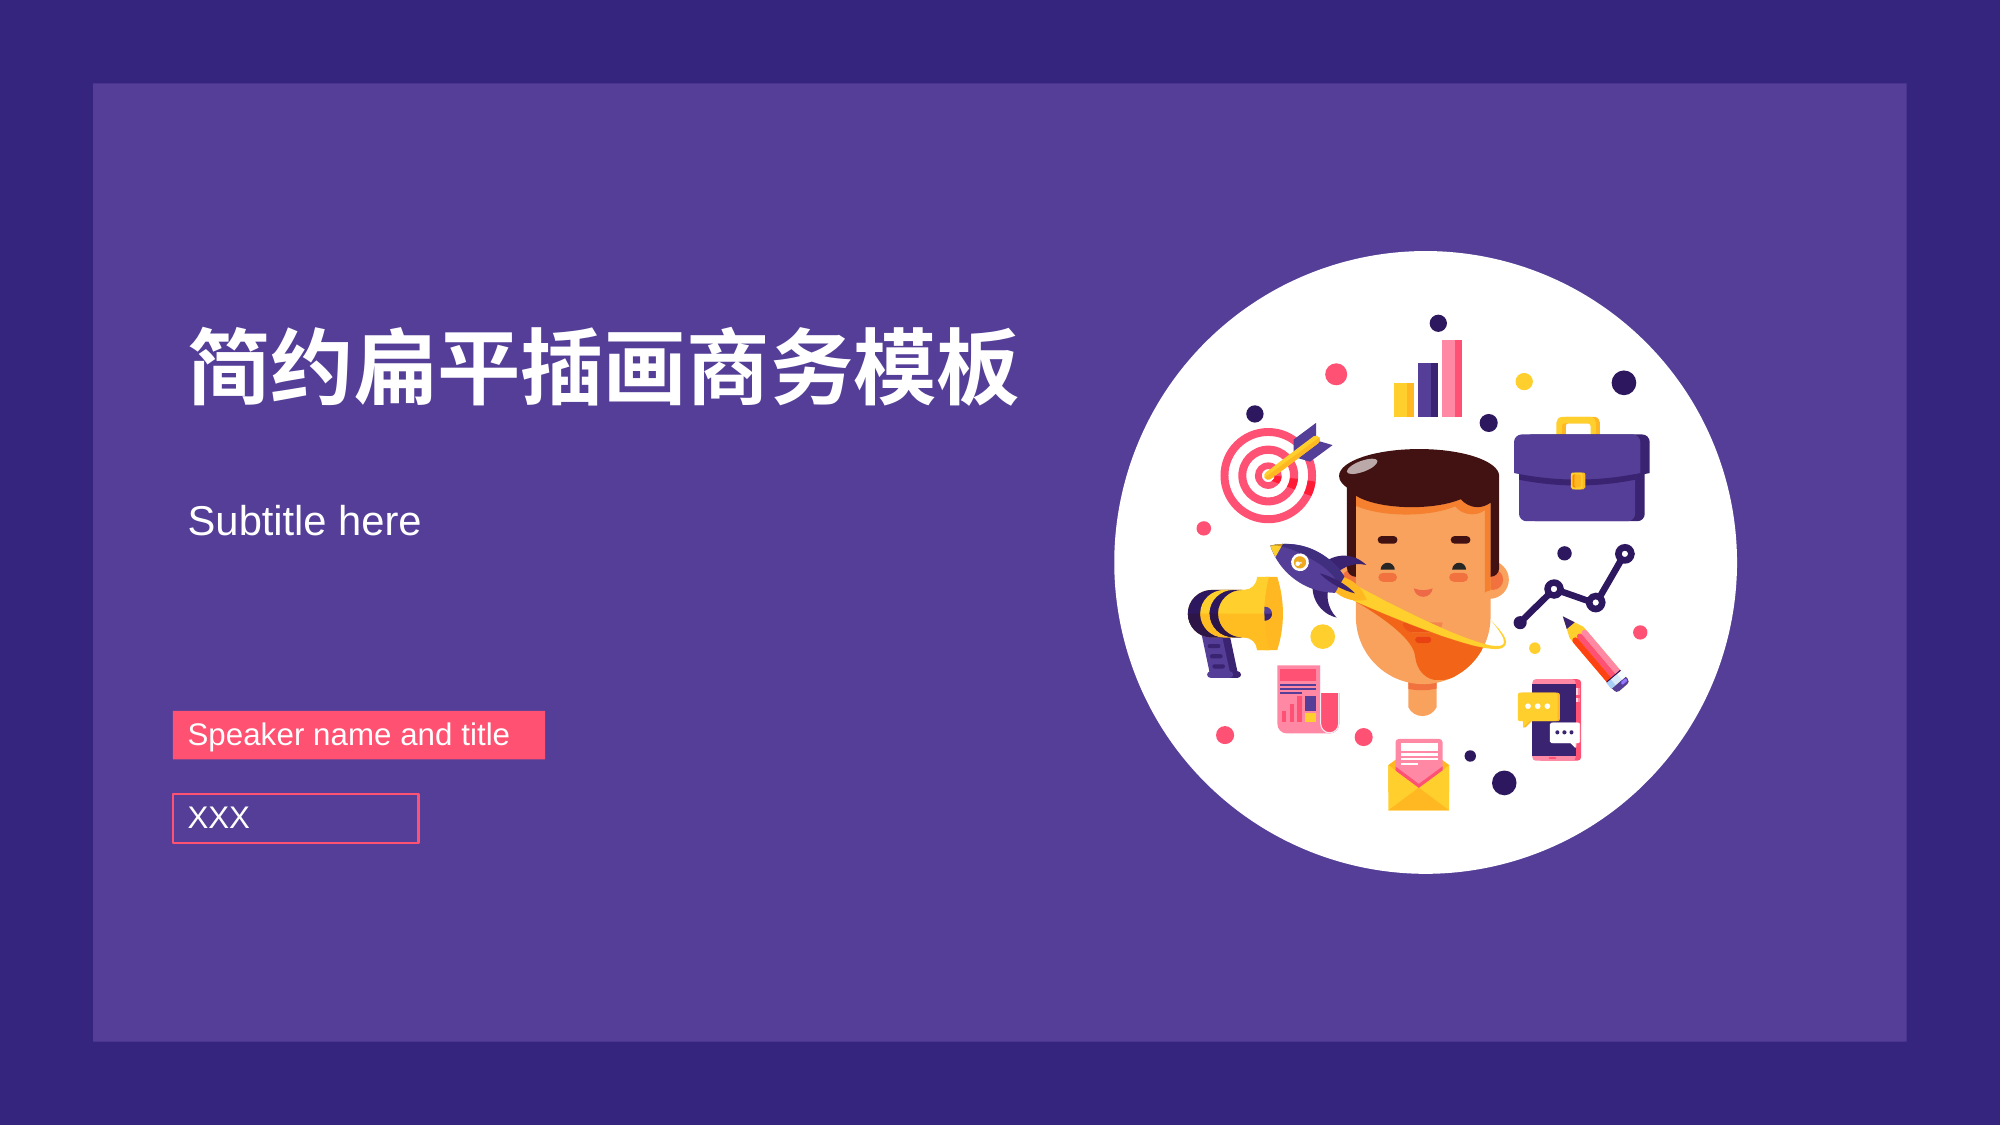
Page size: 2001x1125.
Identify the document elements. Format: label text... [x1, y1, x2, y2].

subtitle Subtitle here [172, 477, 1140, 568]
list XXX [172, 793, 420, 844]
title 简约扁平插画商务模板 [172, 266, 1140, 477]
list Speaker name and title [172, 710, 546, 760]
